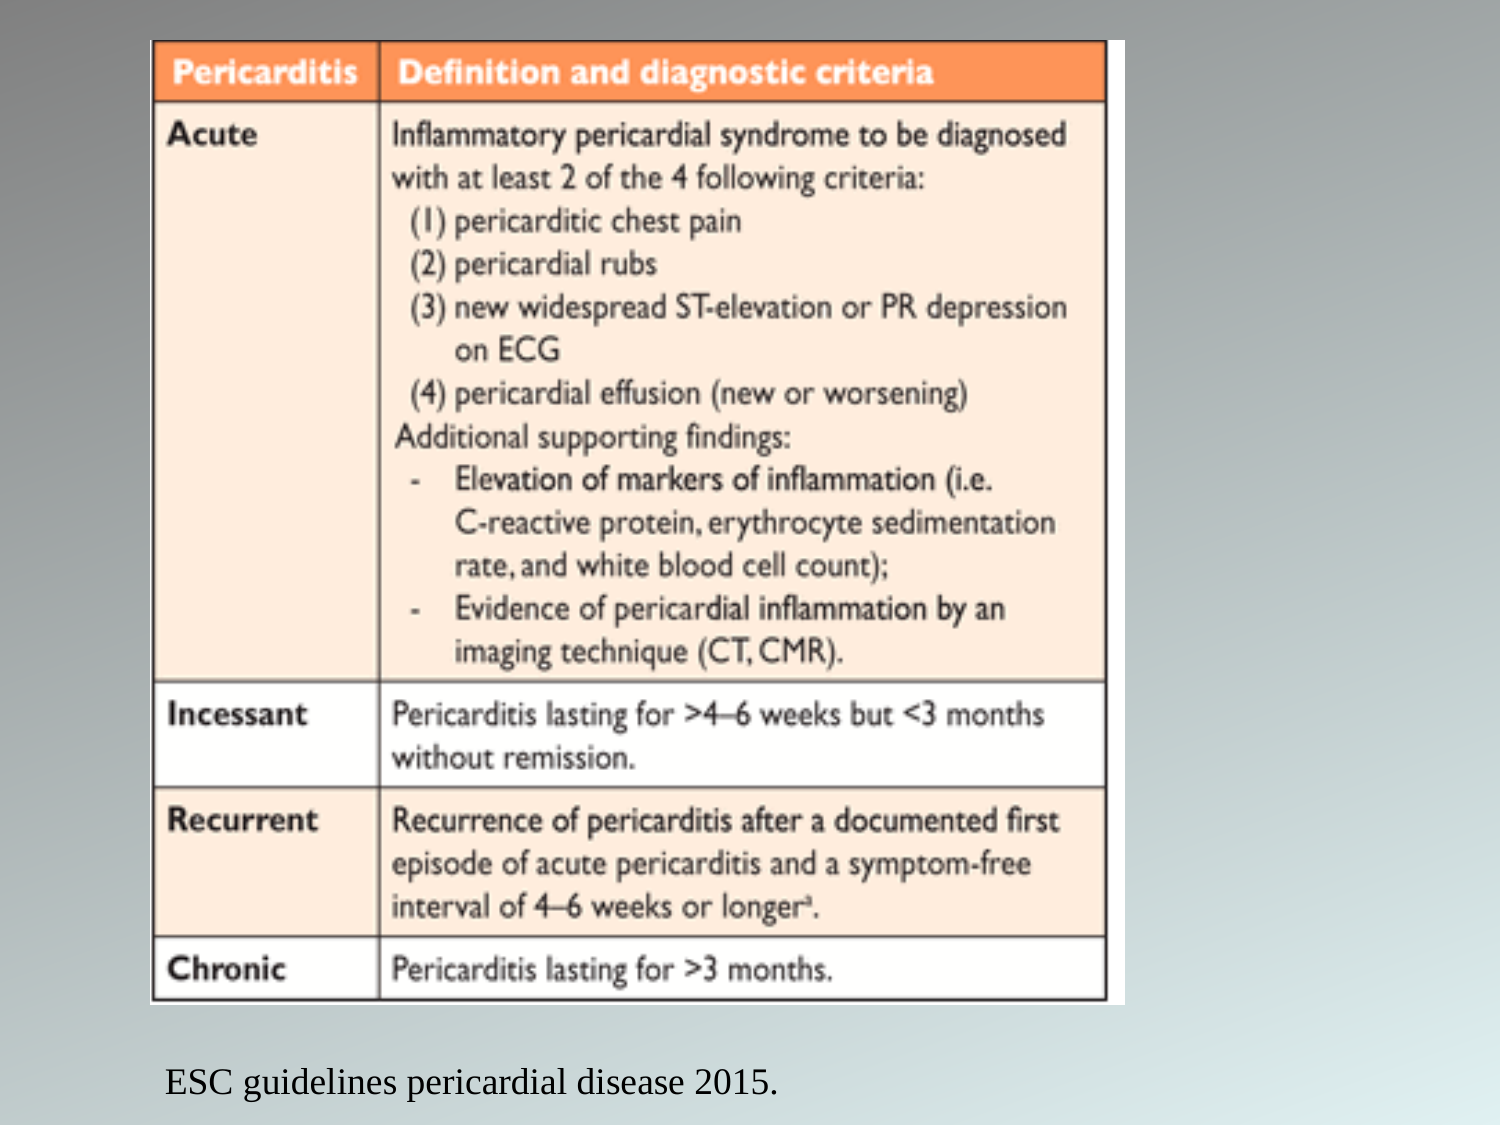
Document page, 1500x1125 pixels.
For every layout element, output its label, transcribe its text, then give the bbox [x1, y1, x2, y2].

text_box ESC guidelines pericardial disease 2015. [149, 1049, 1263, 1110]
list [149, 40, 1126, 1005]
